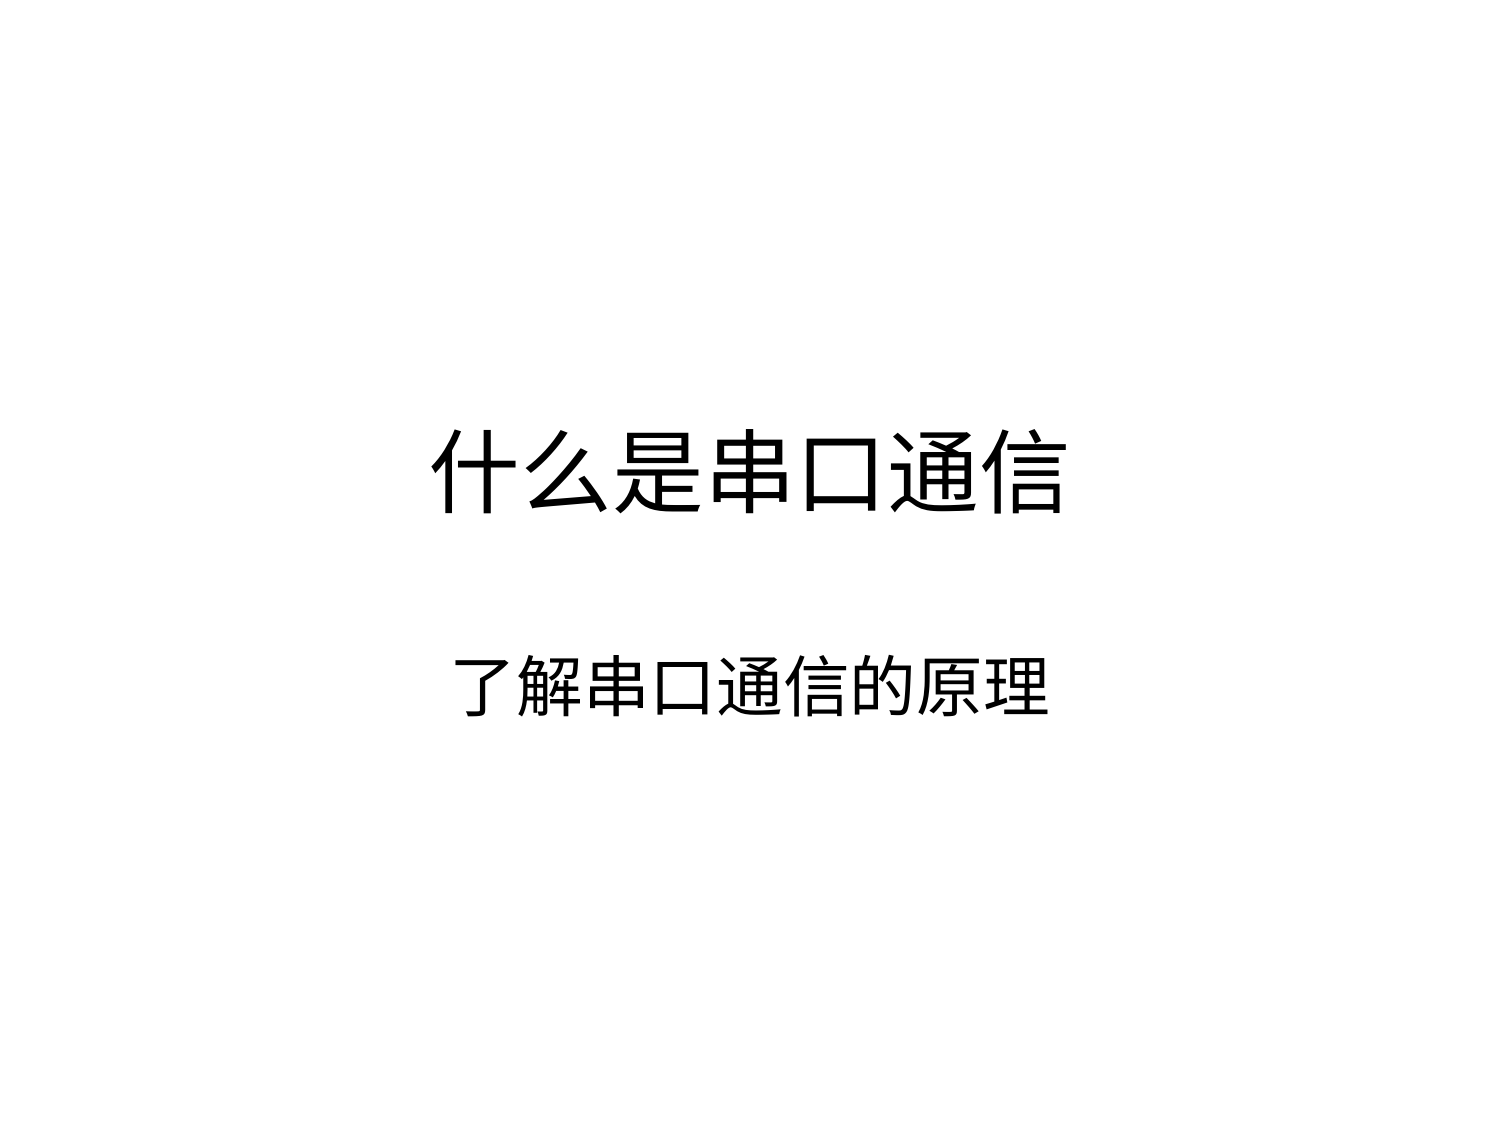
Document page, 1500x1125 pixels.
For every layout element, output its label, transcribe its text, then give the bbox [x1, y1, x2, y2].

subtitle 了解串口通信的原理 [224, 637, 1276, 926]
title 什么是串口通信 [112, 349, 1388, 591]
